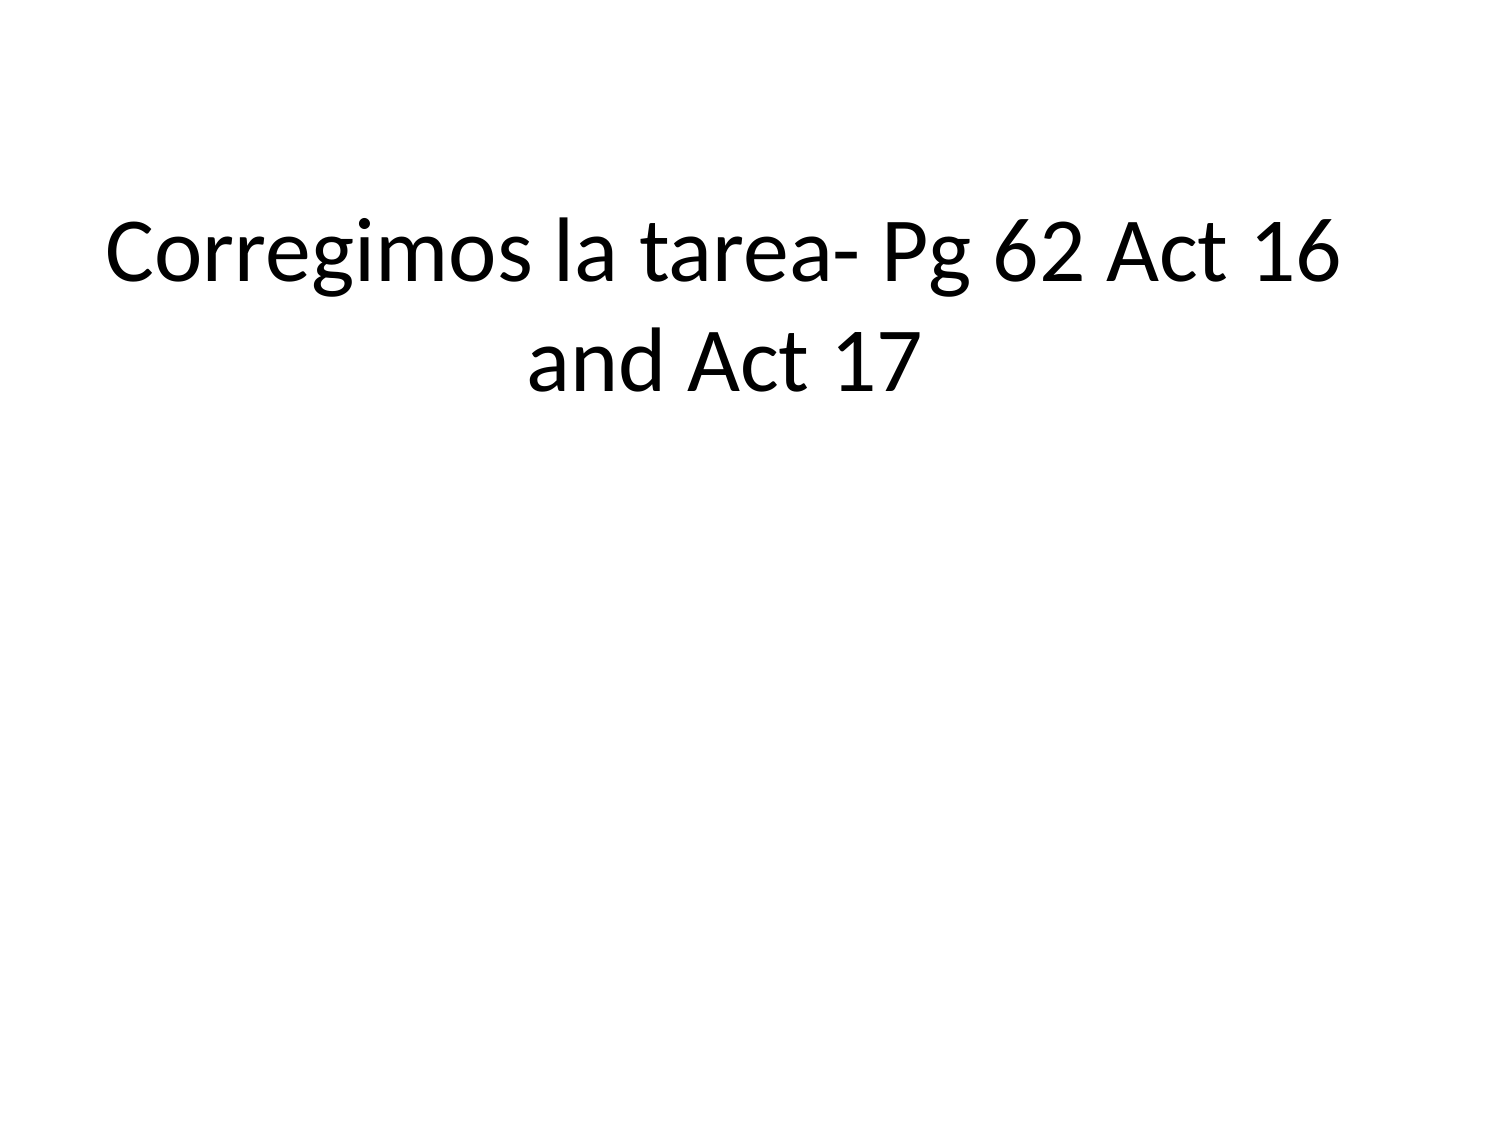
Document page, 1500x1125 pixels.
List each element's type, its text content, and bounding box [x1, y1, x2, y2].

title Corregimos la tarea- Pg 62 Act 16 and Act 17 [50, 149, 1400, 450]
